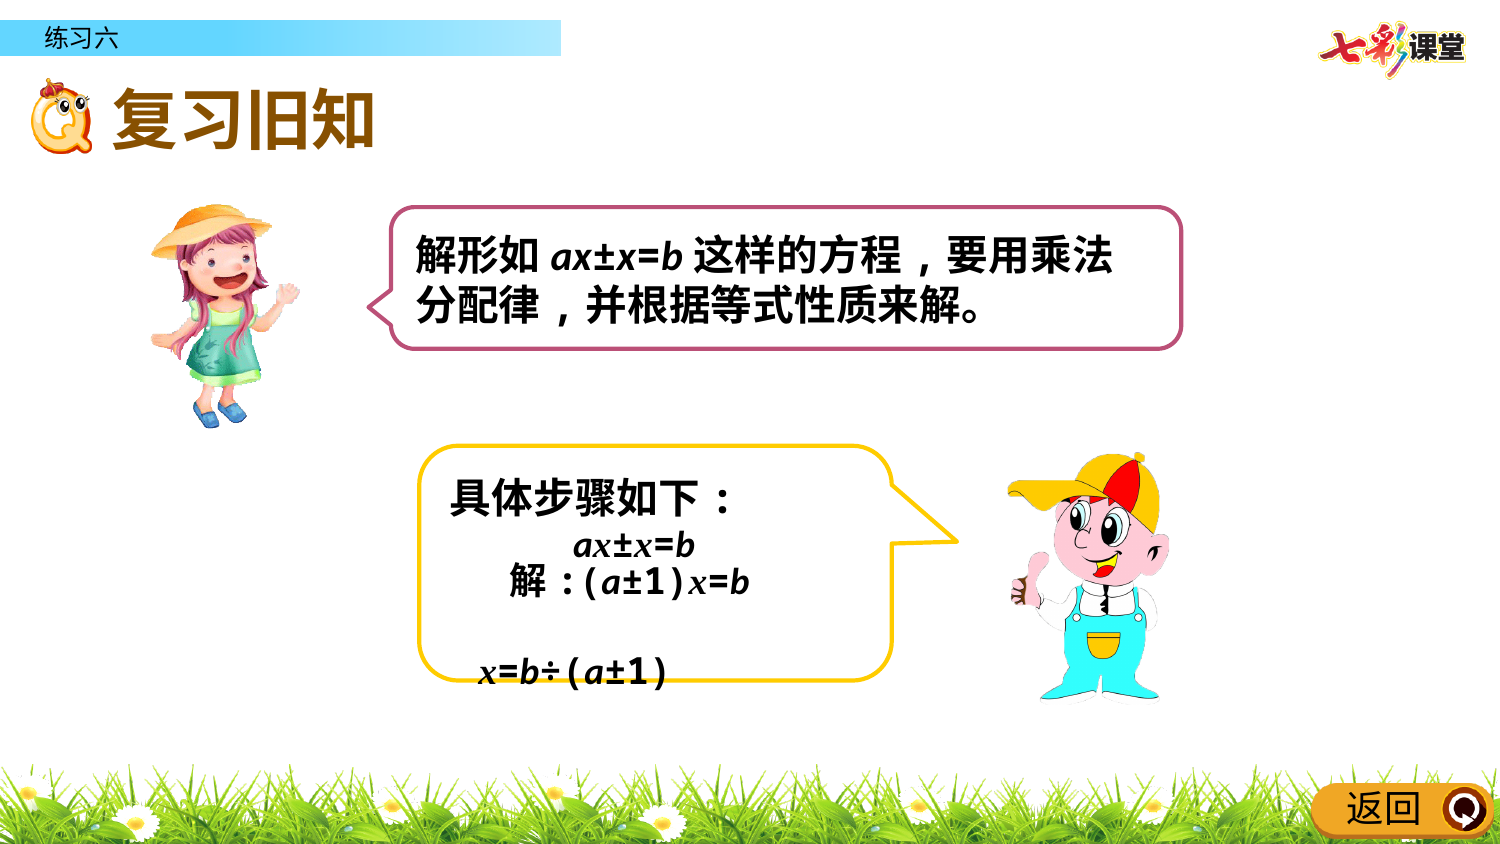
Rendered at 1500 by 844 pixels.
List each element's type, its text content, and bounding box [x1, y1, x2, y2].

text_box [417, 443, 960, 683]
picture [31, 78, 92, 154]
text_box ax±x=b 解:(a±1)x=b x=b÷(a±1) [463, 521, 872, 700]
text_box 解形如ax±x=b这样的方程,要用乘法分配律,并根据等式性质来解。 [400, 220, 1151, 336]
text_box 具体步骤如下: [434, 464, 857, 580]
picture [1316, 20, 1468, 80]
picture [0, 764, 1500, 844]
picture [998, 445, 1182, 712]
text_box [366, 205, 1184, 351]
picture [150, 198, 303, 429]
text_box 复习旧知 [100, 72, 404, 164]
